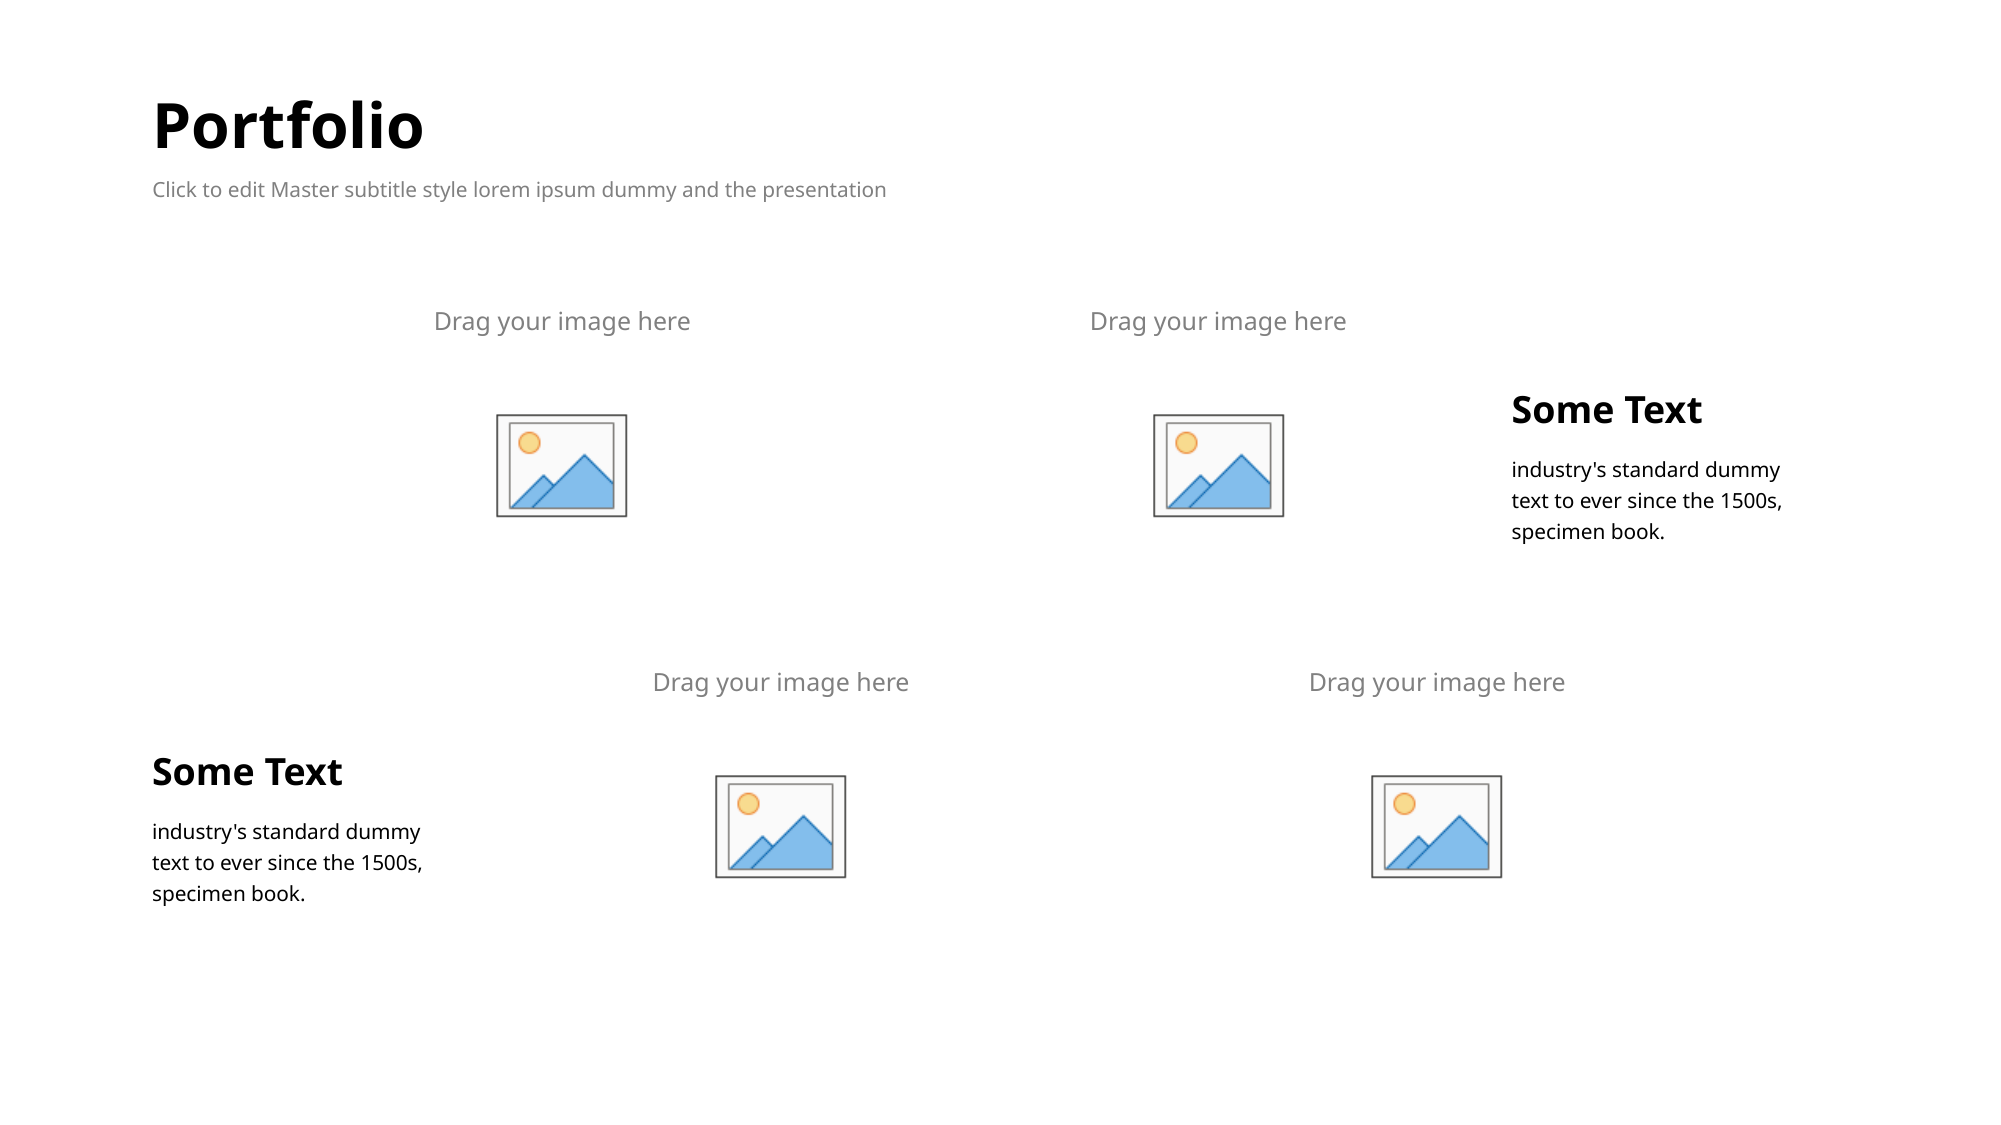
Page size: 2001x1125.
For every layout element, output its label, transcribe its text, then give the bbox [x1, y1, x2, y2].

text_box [137, 740, 456, 915]
title Portfolio [137, 78, 1863, 179]
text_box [1496, 378, 1816, 553]
picture [1012, 659, 1863, 996]
picture [574, 659, 988, 996]
picture [137, 298, 988, 635]
subtitle Click to edit Master subtitle style lorem ipsum dummy and the presentation [137, 179, 1863, 204]
picture [1012, 298, 1425, 635]
